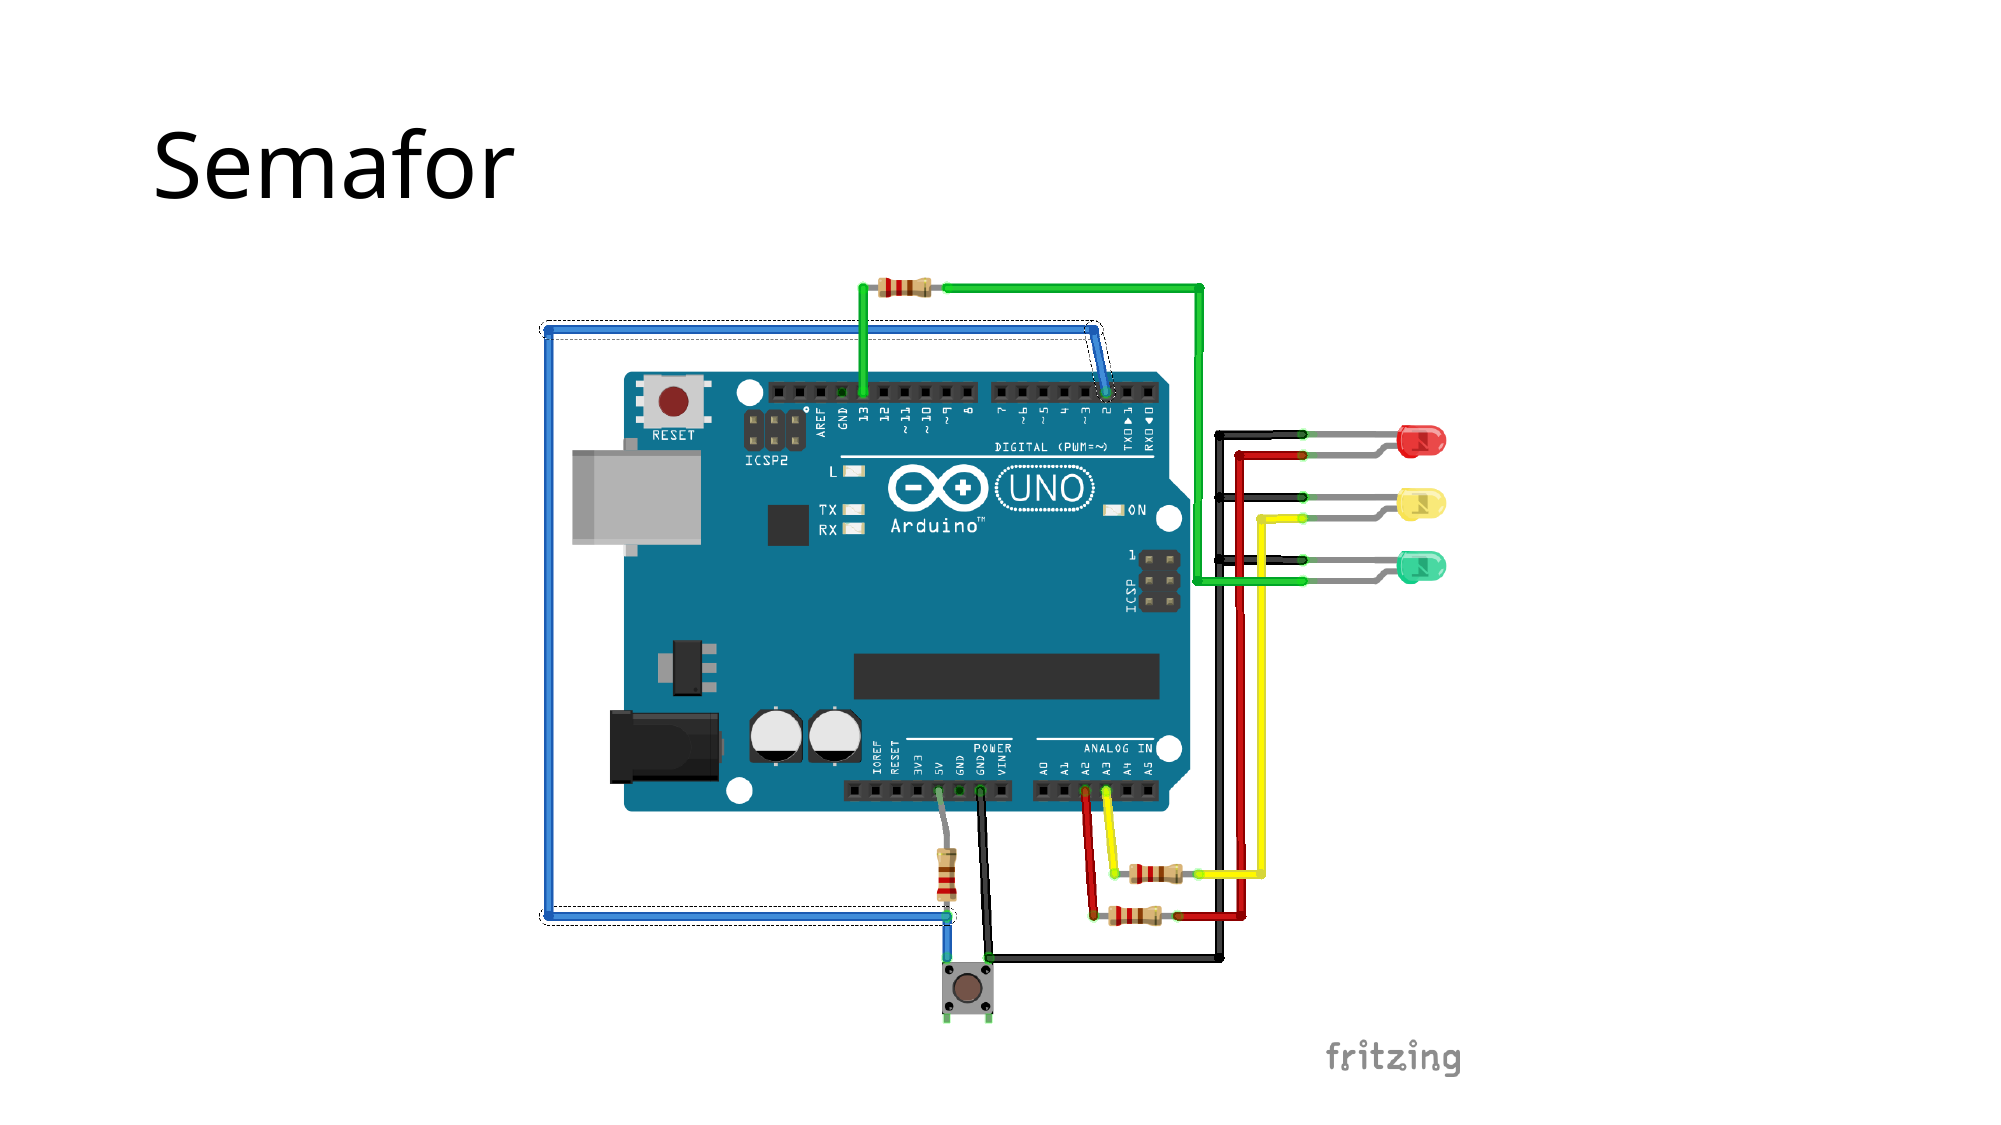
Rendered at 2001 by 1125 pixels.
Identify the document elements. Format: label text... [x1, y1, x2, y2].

picture [539, 277, 1461, 1077]
title Semafor [137, 59, 1863, 278]
